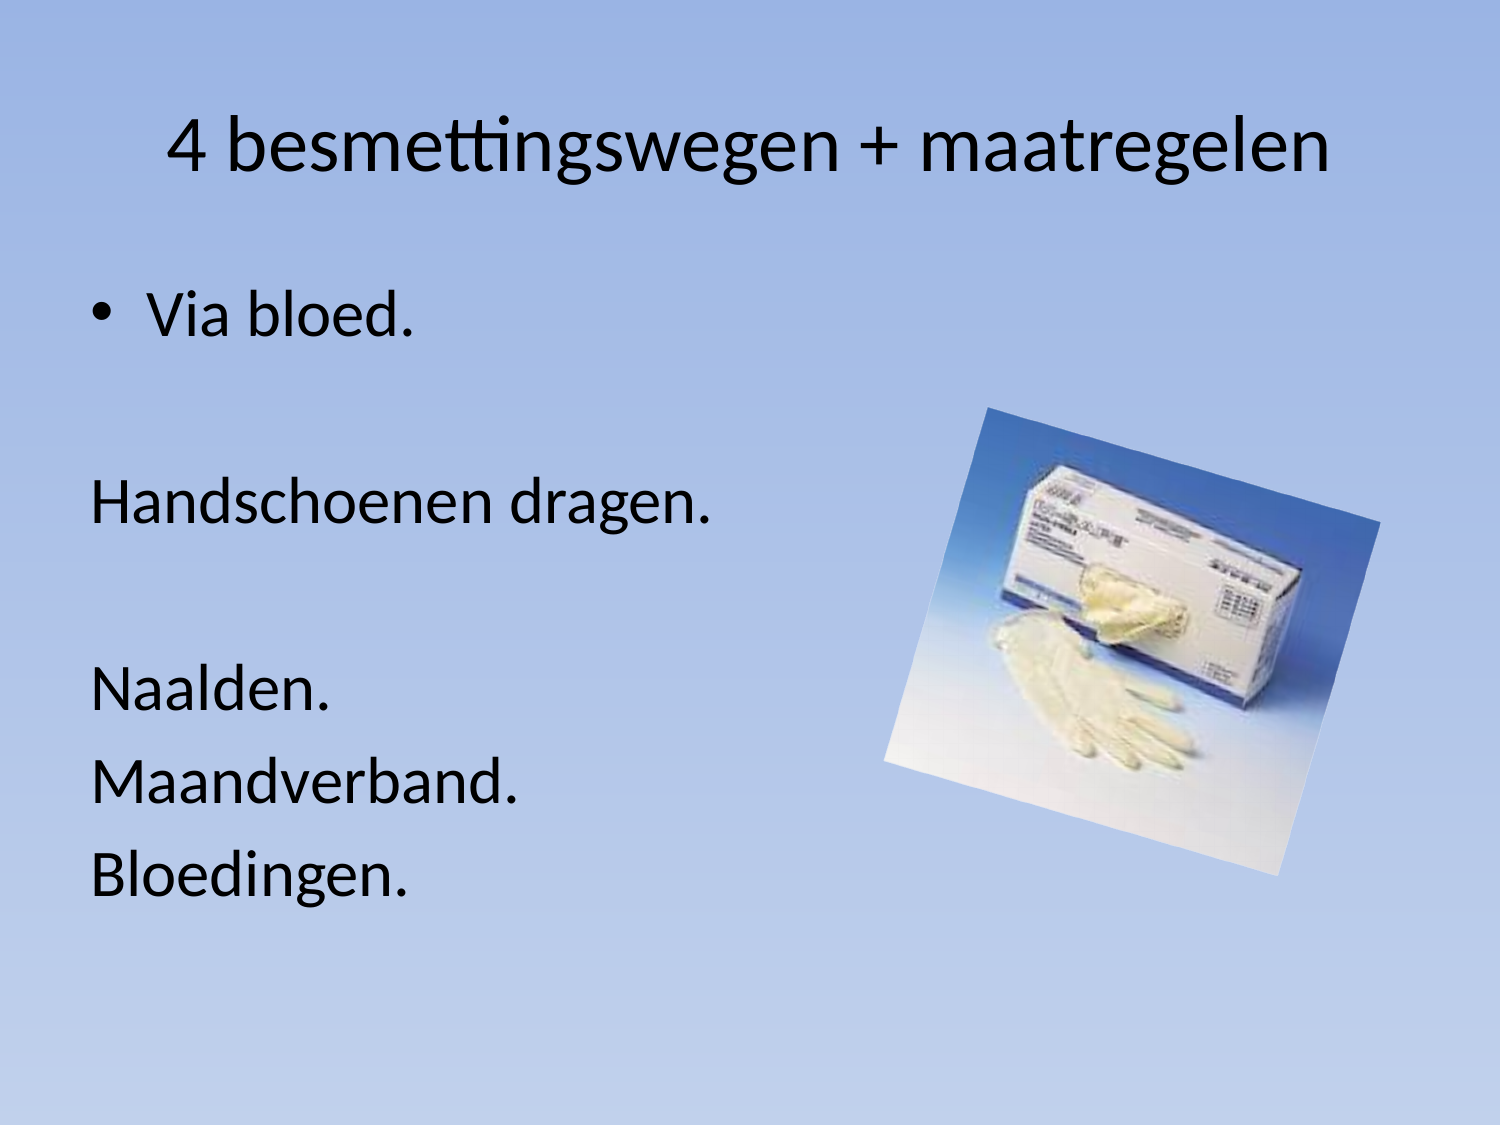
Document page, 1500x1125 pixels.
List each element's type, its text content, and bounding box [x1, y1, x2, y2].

list Via bloed. Handschoenen dragen. Naalden. Maandverband. Bloedingen. [75, 262, 1425, 1005]
picture [885, 408, 1380, 875]
title 4 besmettingswegen + maatregelen [75, 45, 1425, 233]
